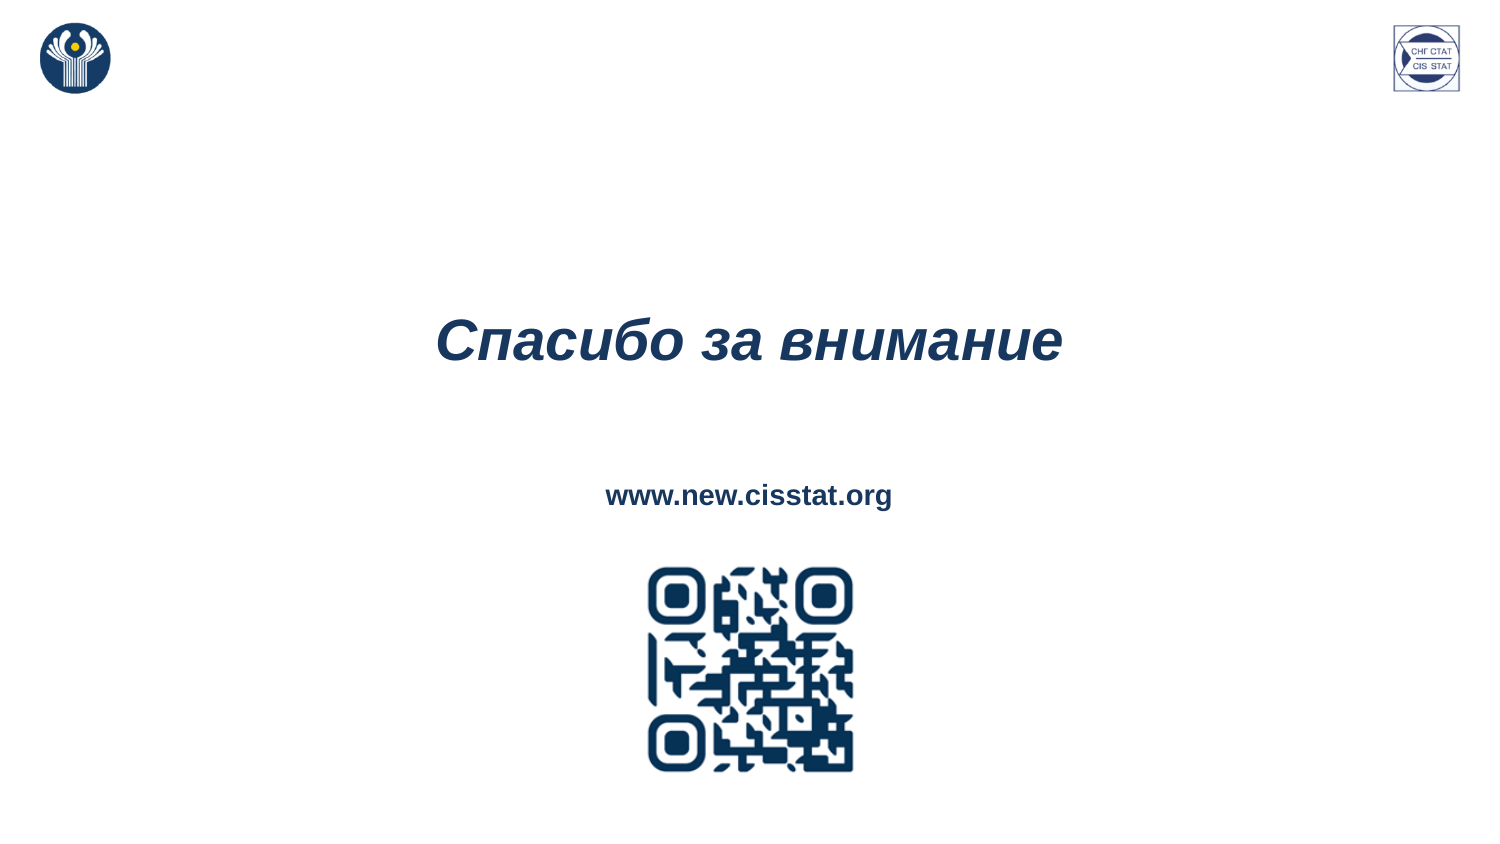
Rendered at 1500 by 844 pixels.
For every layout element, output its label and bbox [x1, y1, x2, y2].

picture [632, 551, 869, 788]
picture [1293, 0, 1500, 183]
picture [0, 0, 296, 190]
